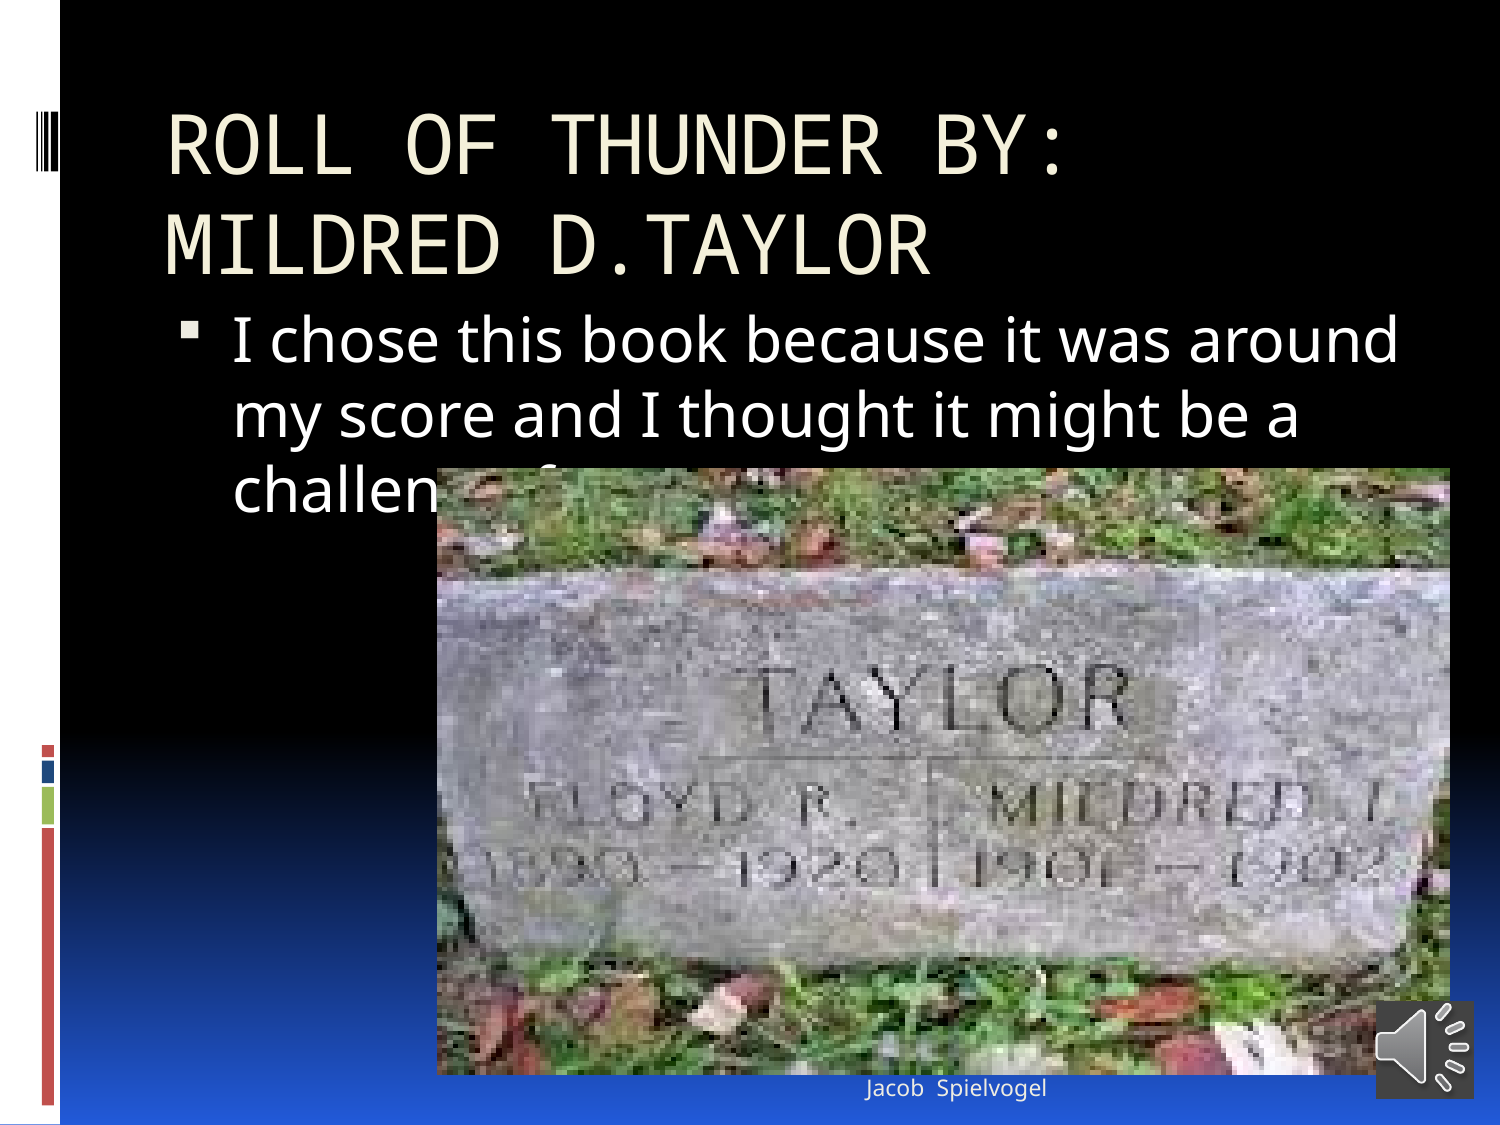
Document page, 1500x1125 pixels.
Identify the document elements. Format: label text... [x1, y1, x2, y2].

footer Jacob Spielvogel [150, 1052, 1063, 1113]
title ROLL OF THUNDER BY: MILDRED D.TAYLOR [150, 83, 1425, 234]
picture [437, 468, 1476, 1101]
list I chose this book because it was around my score and I thought it might be a challenge for me. [150, 292, 1425, 1043]
